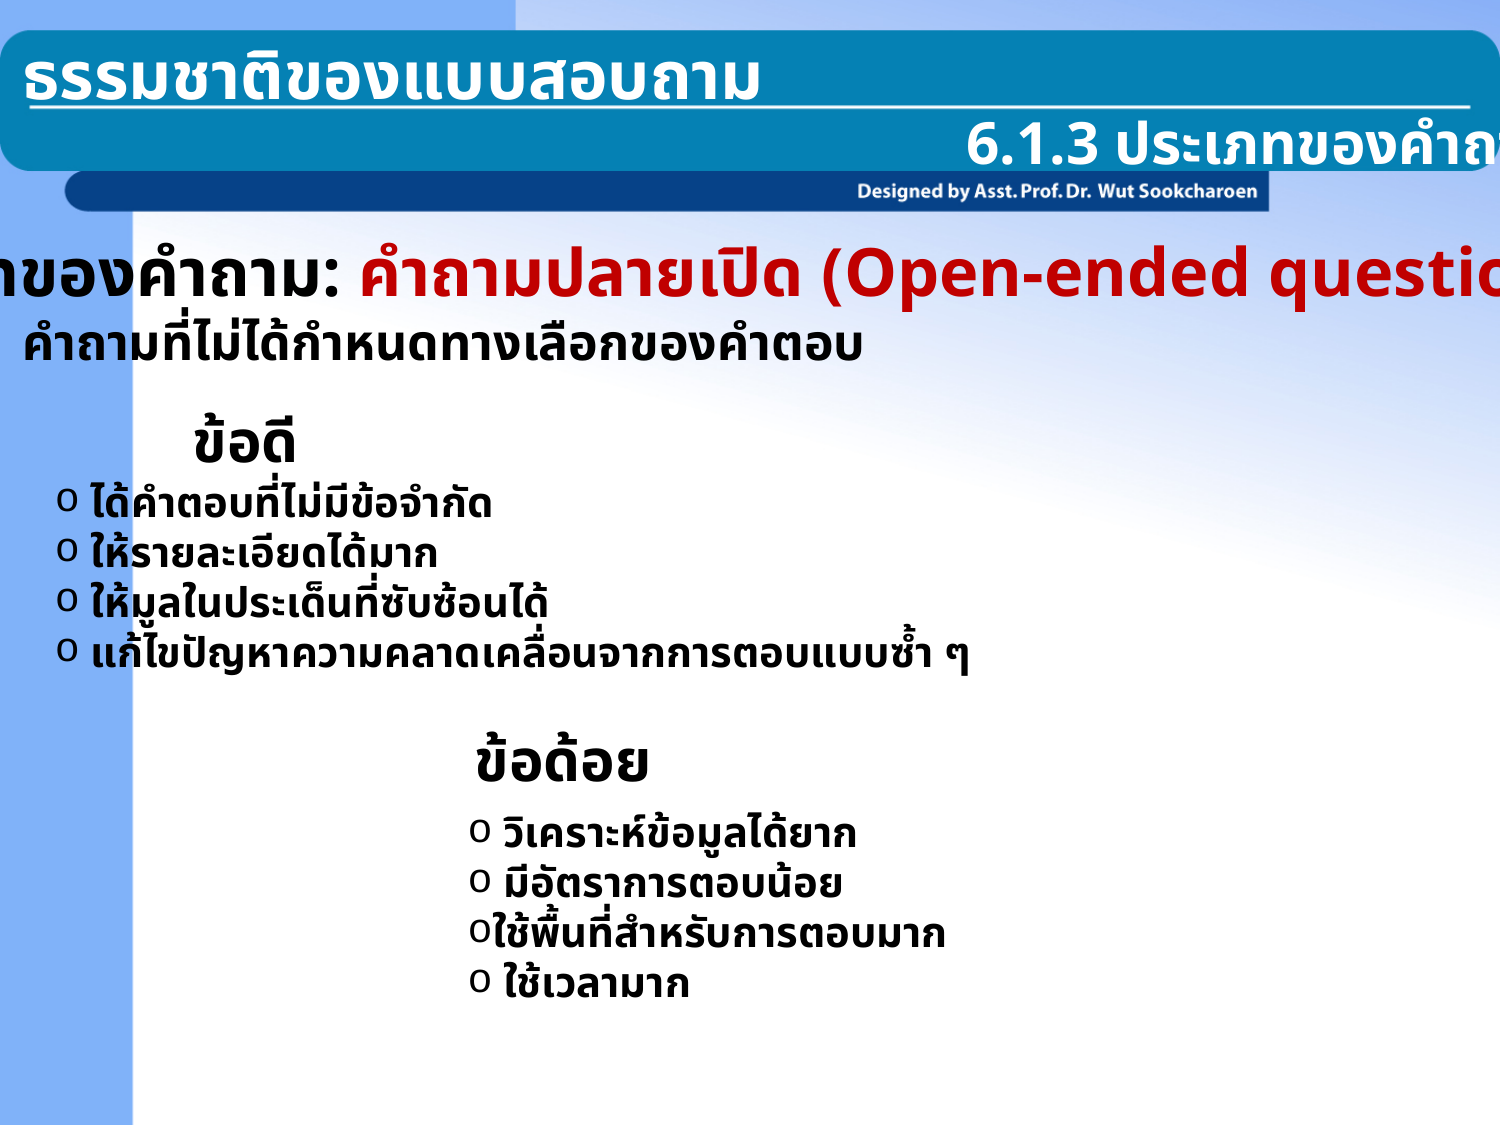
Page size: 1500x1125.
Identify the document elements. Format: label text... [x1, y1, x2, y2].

text_box ข้อด้อย [460, 716, 667, 801]
text_box คำถามที่ไม่ได้กำหนดทางเลือกของคำตอบ [7, 302, 881, 378]
text_box วิเคราะห์ข้อมูลได้ยาก มีอัตราการตอบน้อย ใช้พื้นที่สำหรับการตอบมาก ใช้เวลามาก [453, 798, 974, 1014]
text_box ข้อดี [177, 397, 314, 482]
text_box 6.1 ธรรมชาติของแบบสอบถาม [0, 25, 779, 121]
picture [0, 398, 1500, 1125]
picture [0, 149, 1500, 222]
text_box 6.1.3 ประเภทของคำถาม [951, 98, 1500, 184]
text_box ประเภทของคำถาม: คำถามปลายเปิด (Open-ended questions) [0, 222, 1500, 398]
text_box ได้คำตอบที่ไม่มีข้อจำกัด ให้รายละเอียดได้มาก ให้มูลในประเด็นที่ซับซ้อนได้ แก้ไขปัญหาความคลาดเคลื่อนจากการตอบแบบซ้ำ ๆ [40, 467, 997, 683]
picture [0, 0, 1500, 53]
